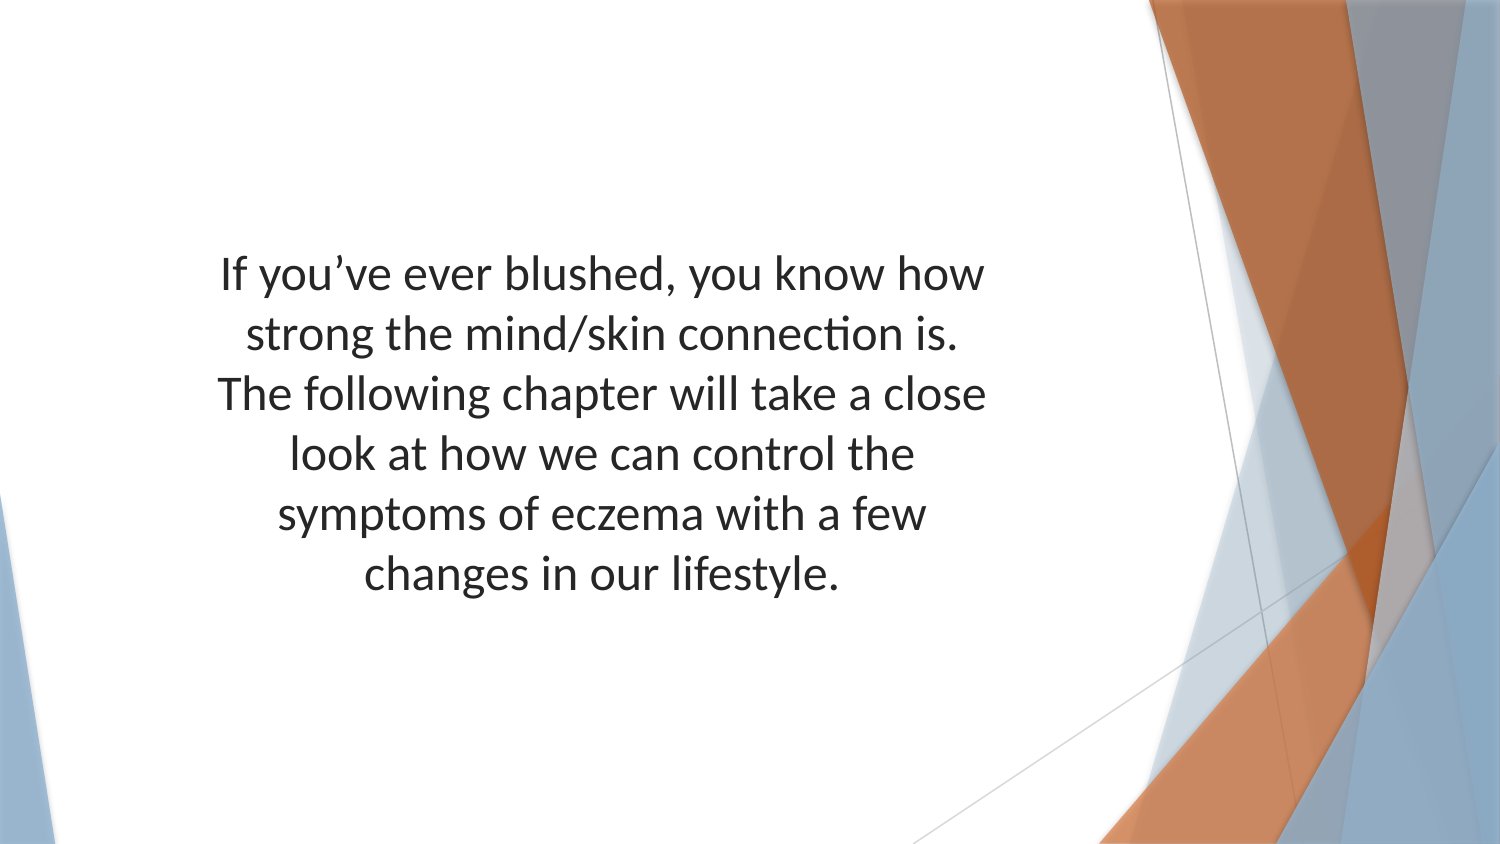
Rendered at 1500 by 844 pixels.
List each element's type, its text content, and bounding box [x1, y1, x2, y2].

list If you’ve ever blushed, you know how strong the mind/skin connection is. The following chapter will take a close look at how we can control the symptoms of eczema with a few changes in our lifestyle. [194, 232, 1010, 611]
